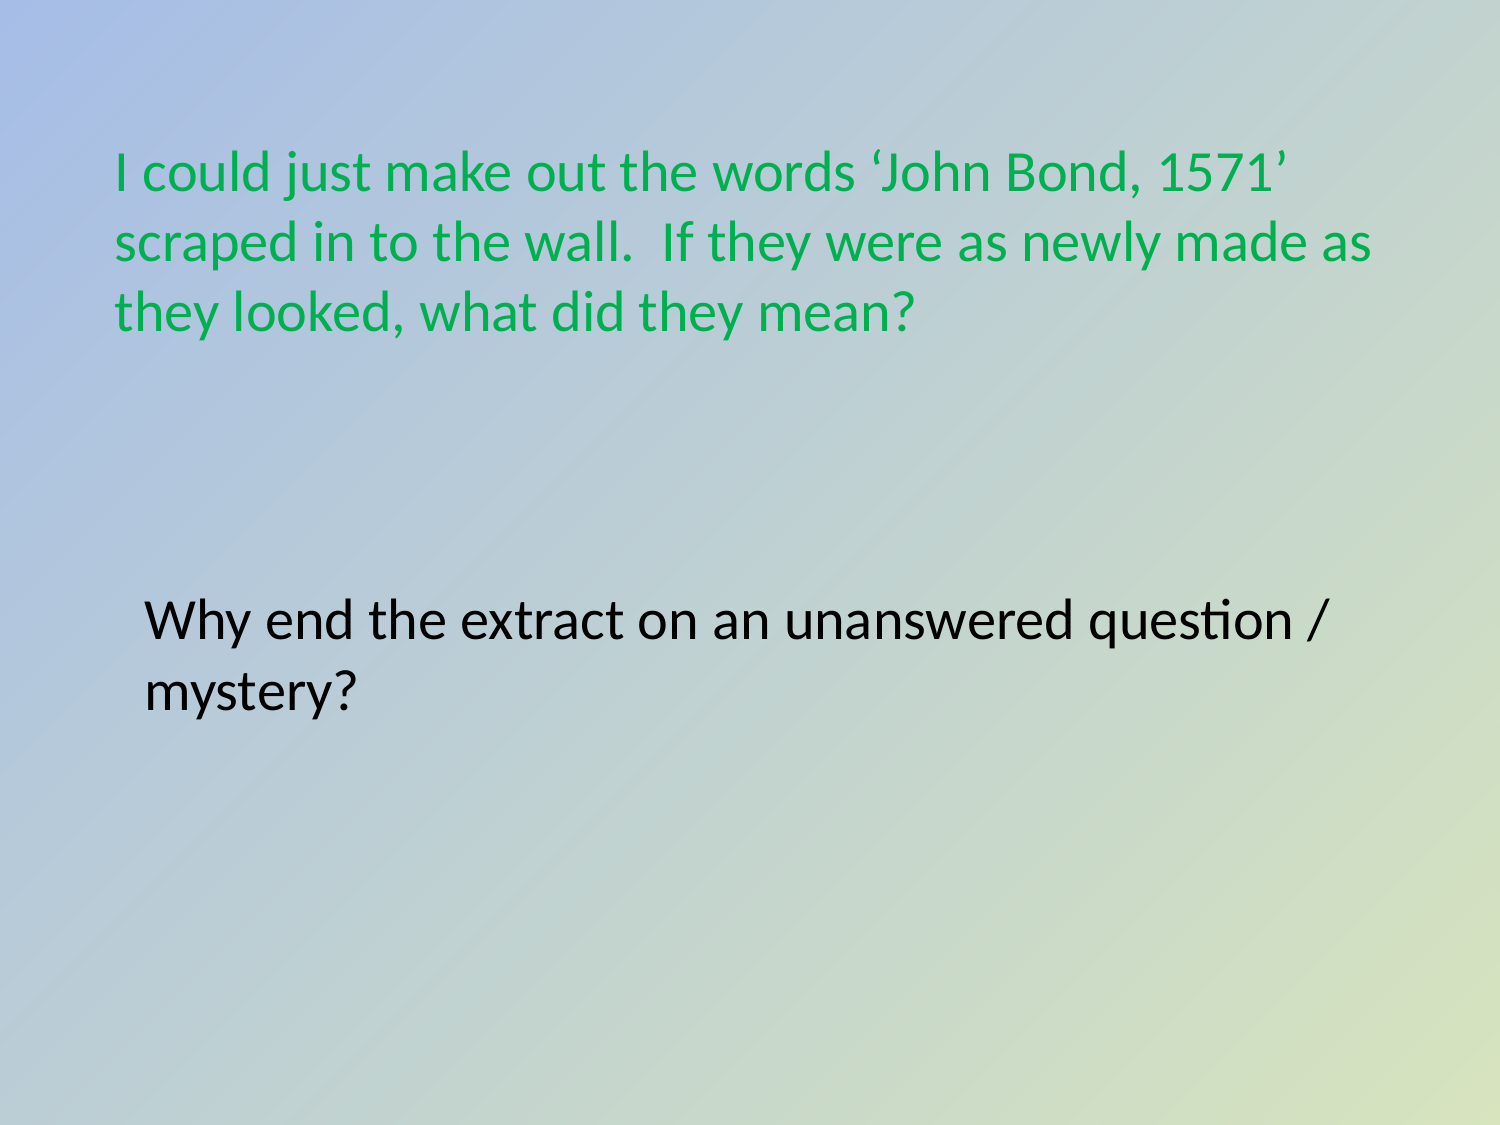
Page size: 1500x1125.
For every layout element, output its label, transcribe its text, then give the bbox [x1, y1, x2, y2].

text_box I could just make out the words ‘John Bond, 1571’ scraped in to the wall. If they were as newly made as they looked, what did they mean? [100, 125, 1400, 351]
text_box Why end the extract on an unanswered question / mystery? [129, 574, 1371, 729]
